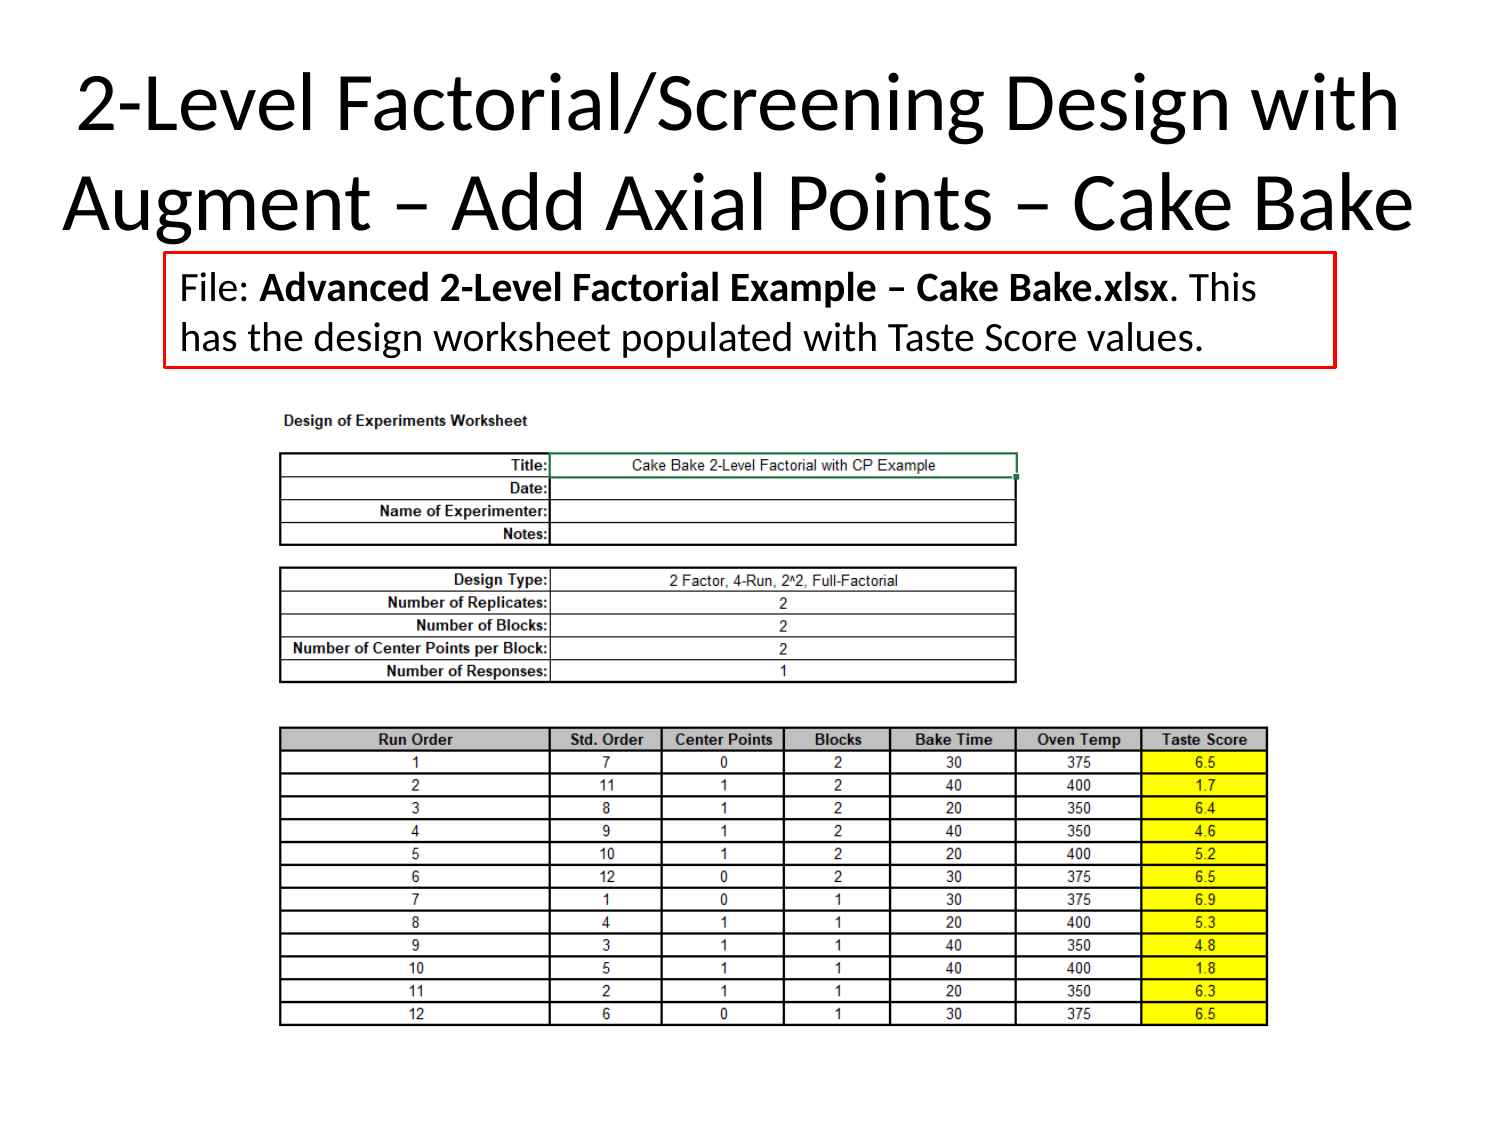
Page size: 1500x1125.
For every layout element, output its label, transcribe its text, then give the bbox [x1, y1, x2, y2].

picture [270, 410, 1284, 1034]
title 2-Level Factorial/Screening Design with Augment – Add Axial Points – Cake Bake [0, 39, 1500, 153]
text_box File: Advanced 2-Level Factorial Example – Cake Bake.xlsx. This has the design worksheet populated with Taste Score values. [164, 252, 1336, 368]
